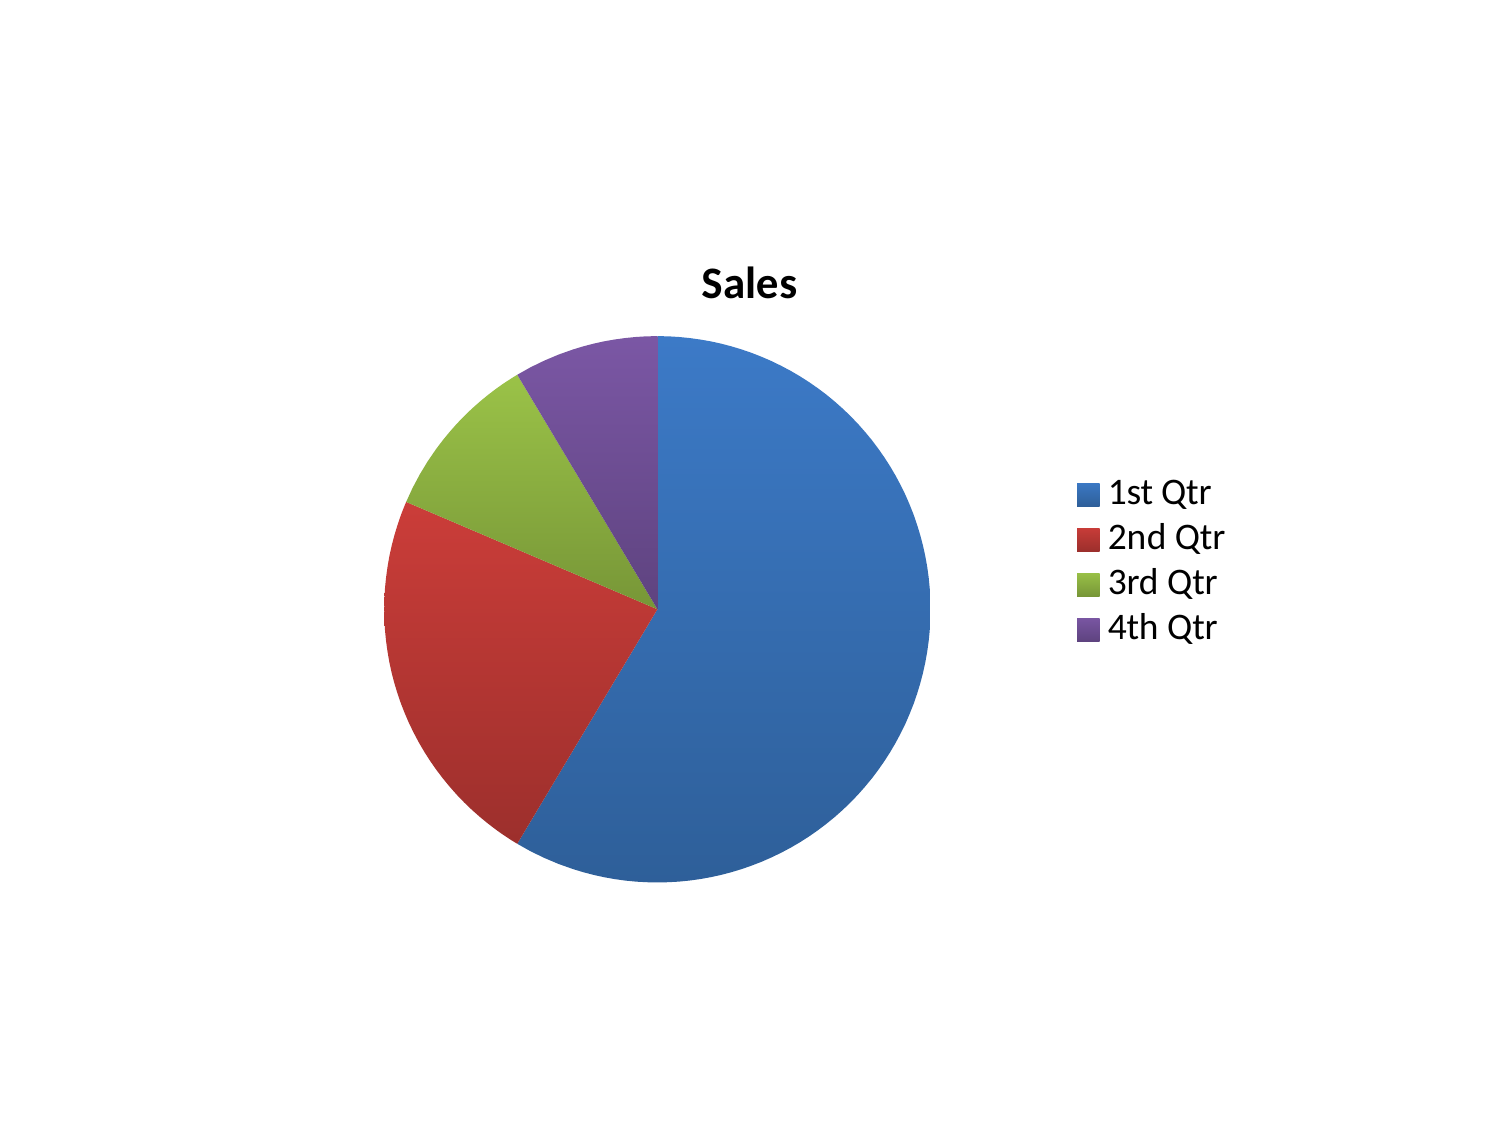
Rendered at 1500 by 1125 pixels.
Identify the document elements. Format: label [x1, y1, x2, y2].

chart [249, 228, 1251, 897]
